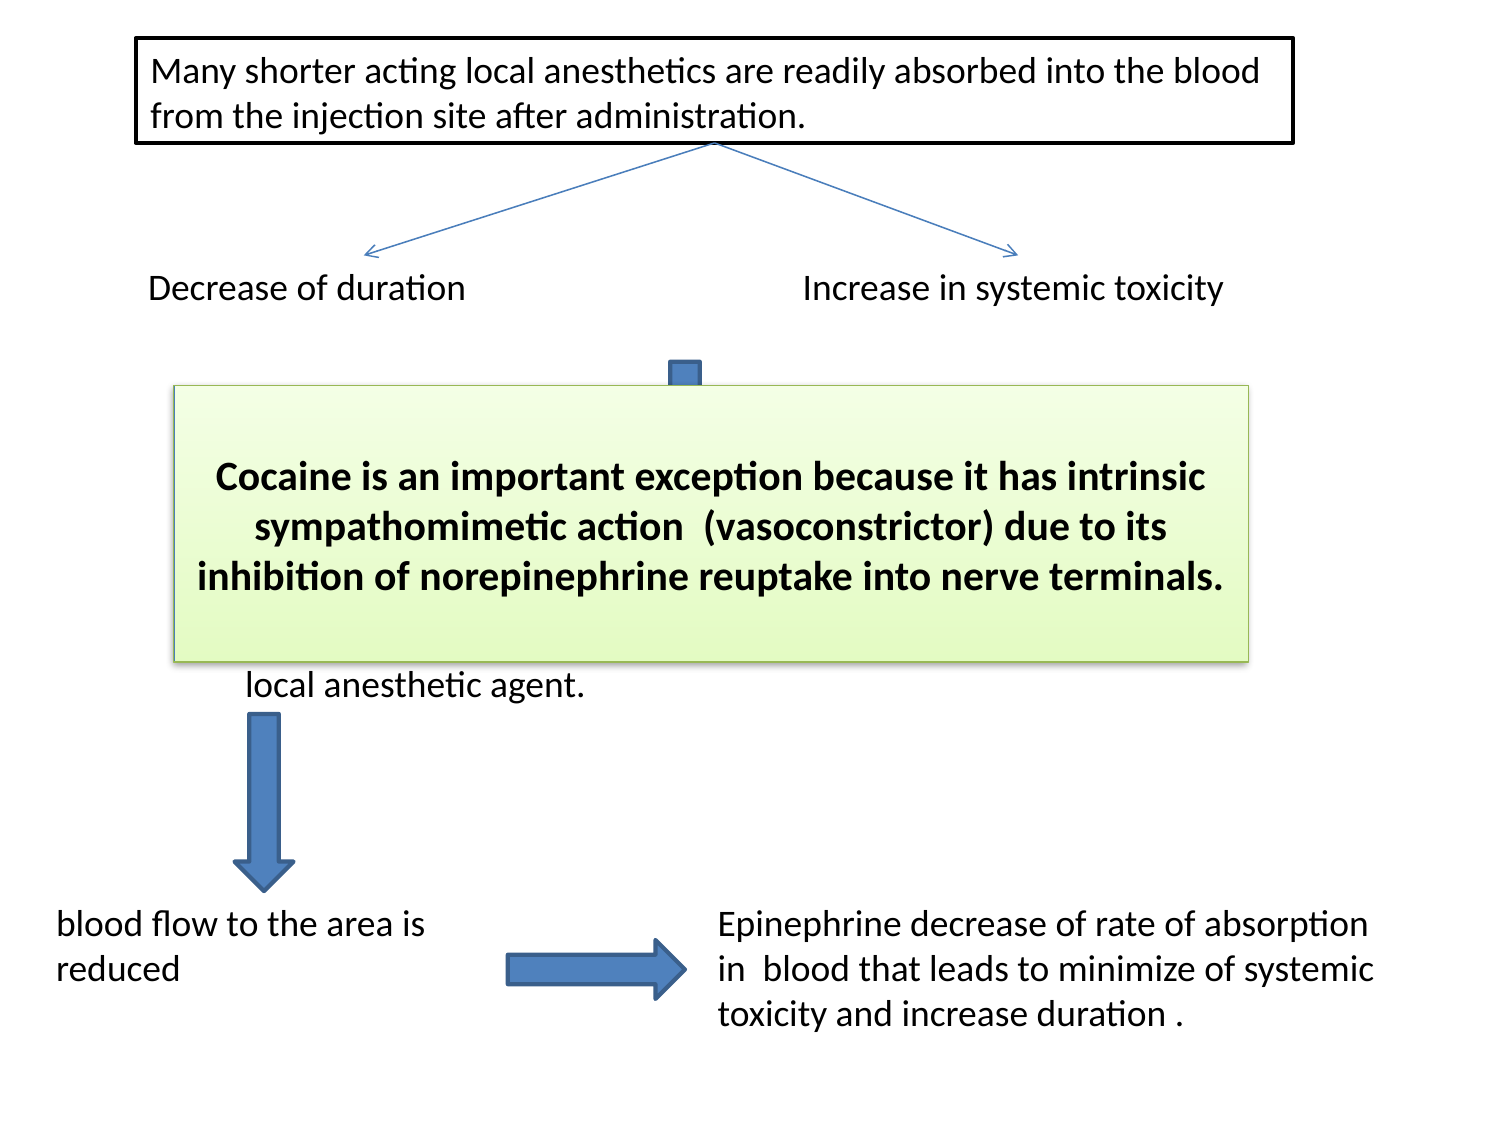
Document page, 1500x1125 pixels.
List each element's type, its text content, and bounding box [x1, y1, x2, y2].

text_box This can be accomplished by administration of a vasoconstrictor (usually an agonist sympathomimetic like epinephrine ) with the local anesthetic agent. [230, 669, 1249, 713]
text_box [232, 711, 296, 891]
text_box [668, 359, 702, 383]
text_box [363, 143, 713, 256]
text_box Increase in systemic toxicity [787, 255, 1249, 315]
text_box blood flow to the area is reduced [41, 891, 514, 996]
text_box Many shorter acting local anesthetics are readily absorbed into the blood from the injection site after administration. [134, 36, 1295, 145]
text_box Epinephrine decrease of rate of absorption in blood that leads to minimize of systemic toxicity and increase duration . [702, 891, 1400, 1086]
text_box Cocaine is an important exception because it has intrinsic sympathomimetic action (vasoconstrictor) due to its inhibition of norepinephrine reuptake into nerve terminals. [173, 385, 1249, 663]
text_box Decrease of duration [133, 255, 595, 315]
text_box [505, 937, 688, 1001]
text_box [714, 143, 1019, 256]
